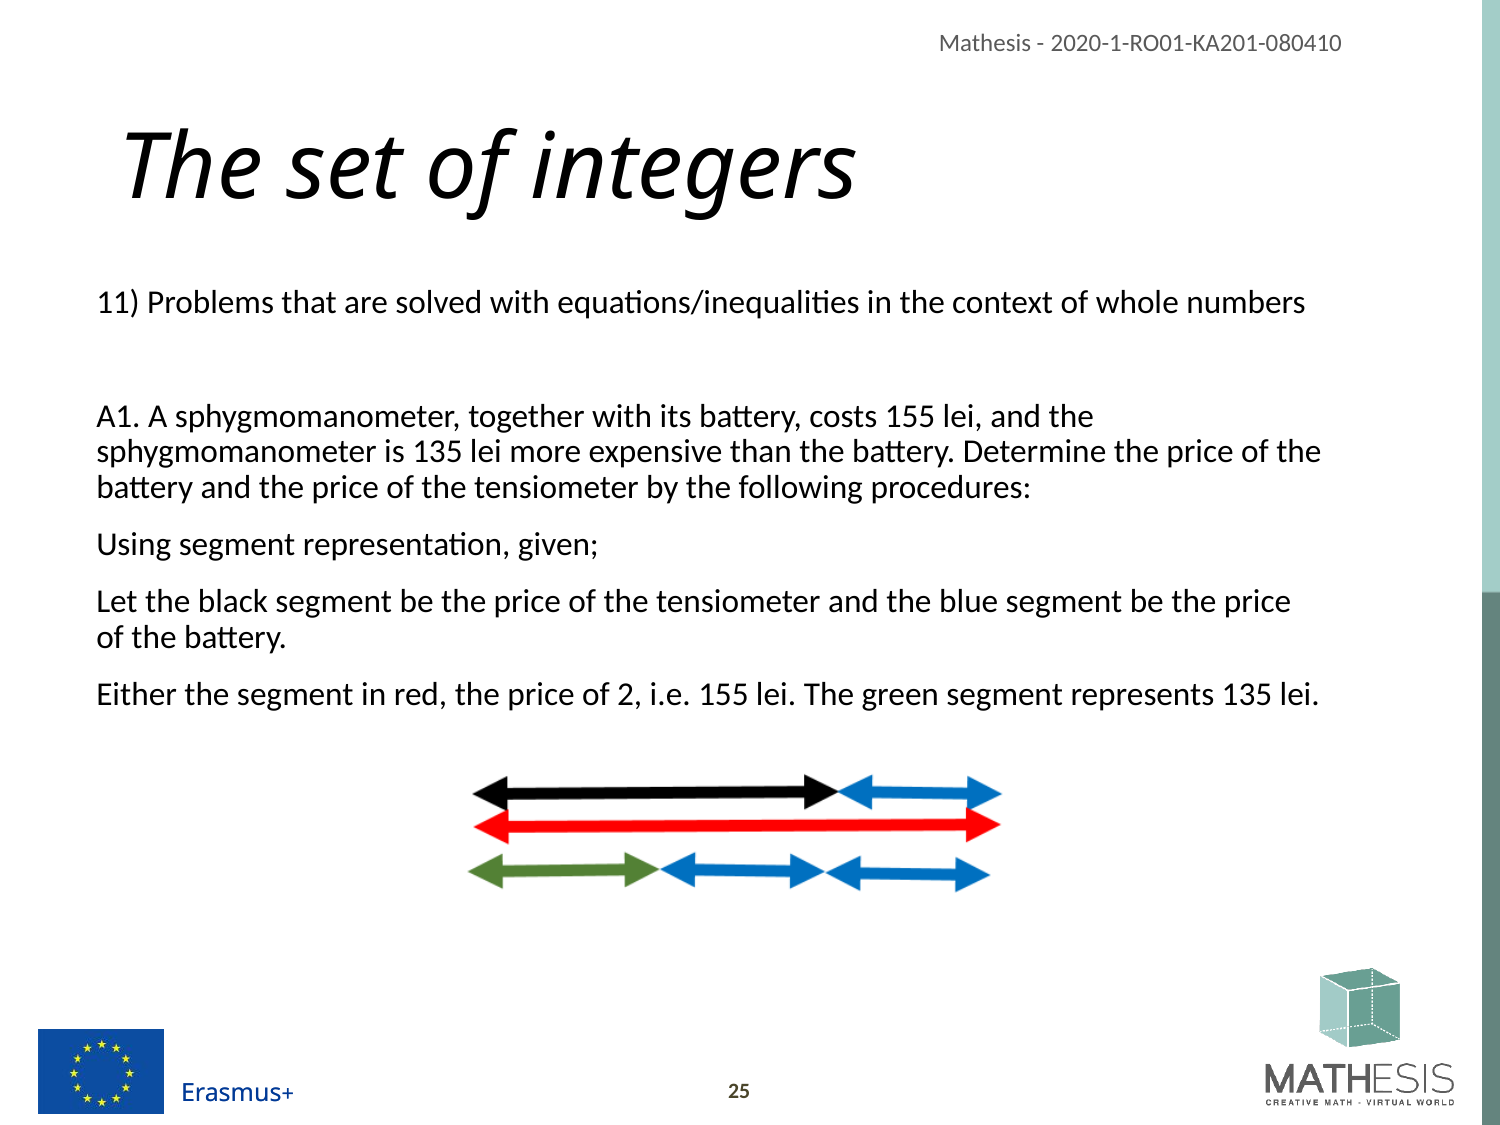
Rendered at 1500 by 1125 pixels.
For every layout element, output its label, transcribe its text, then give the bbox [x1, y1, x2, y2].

picture [457, 767, 1020, 895]
list 11) Problems that are solved with equations/inequalities in the context of whole numbers A1. A sphygmomanometer, together with its battery, costs 155 lei, and the sphygmomanometer is 135 lei more expensive than the battery. Determine the price of the battery and the price of the tensiometer by the following procedures: Using segment representation, given; Let the black segment be the price of the tensiometer and the blue segment be the price of the battery. Either the segment in red, the price of 2, i.e. 155 lei. The green segment represents 135 lei. [81, 277, 1340, 755]
picture [38, 1029, 164, 1114]
title The set of integers [103, 59, 1397, 278]
